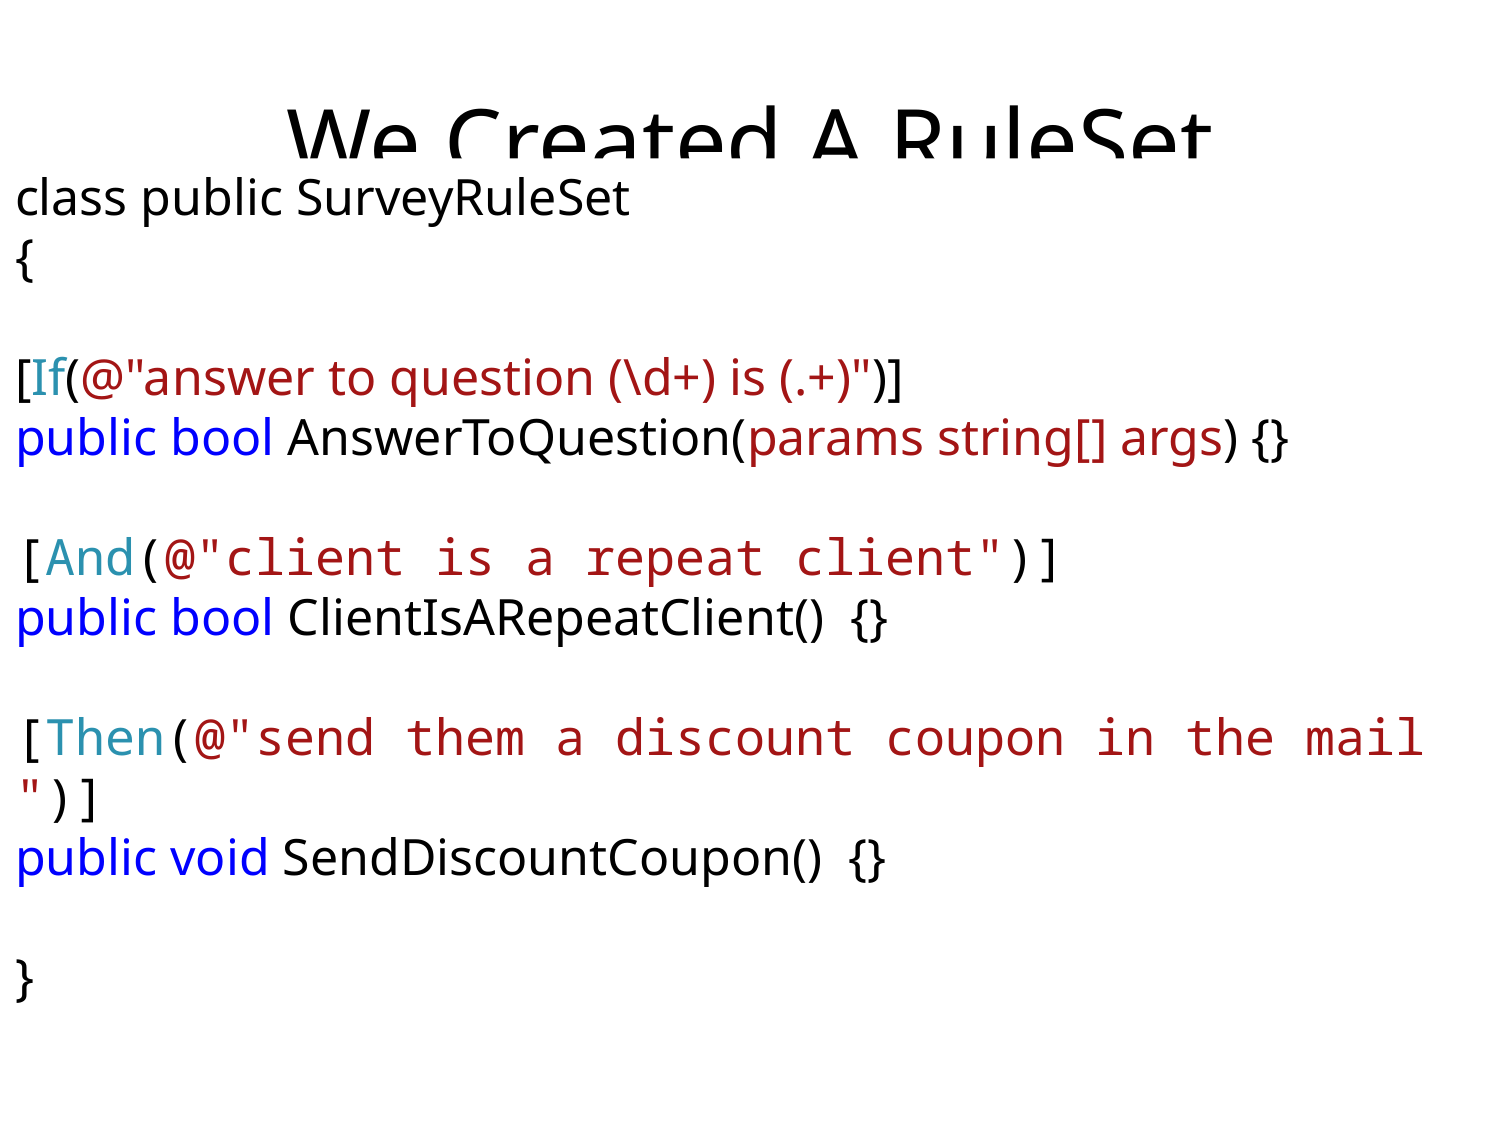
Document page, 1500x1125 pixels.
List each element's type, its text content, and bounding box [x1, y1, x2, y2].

text_box class public SurveyRuleSet { [If(@"answer to question (\d+) is (.+)")] public bool AnswerToQuestion(params string[] args) {} [And(@"client is a repeat client")] public bool ClientIsARepeatClient() {} [Then(@"send them a discount coupon in the mail")] public void SendDiscountCoupon() {} } [0, 158, 1452, 1074]
title We Created A RuleSet [75, 45, 1425, 158]
